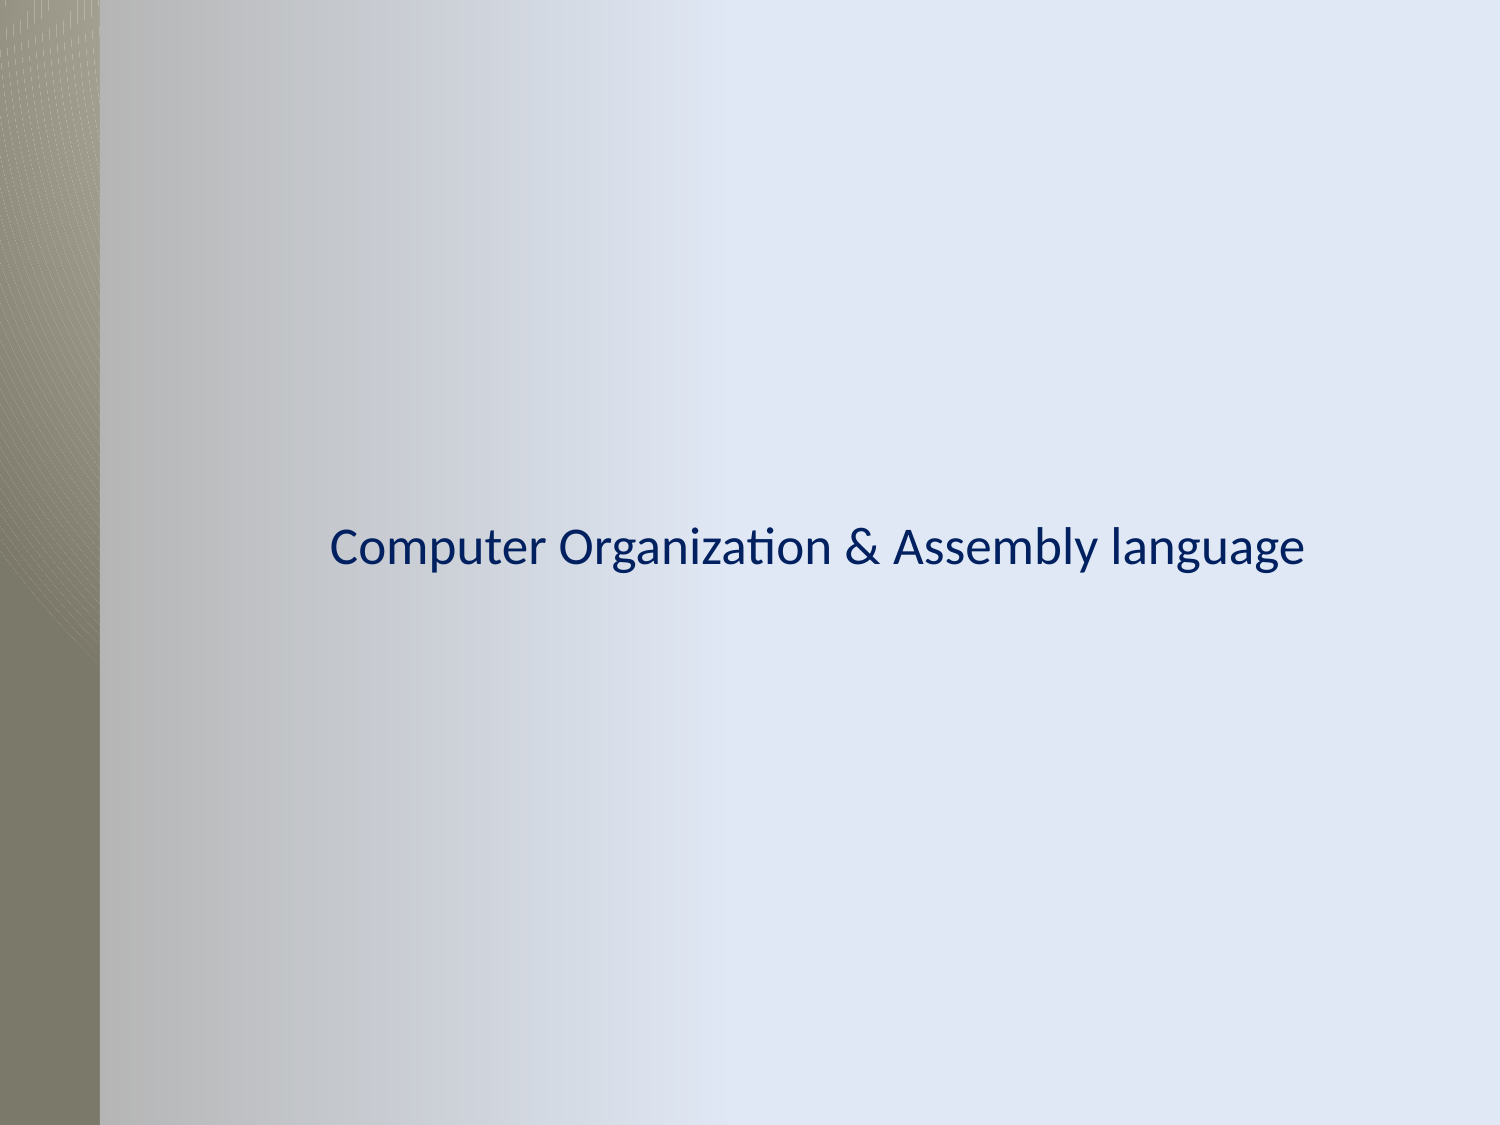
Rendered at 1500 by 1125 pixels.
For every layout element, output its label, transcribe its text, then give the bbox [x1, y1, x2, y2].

title Computer Organization & Assembly language [135, 375, 1500, 713]
